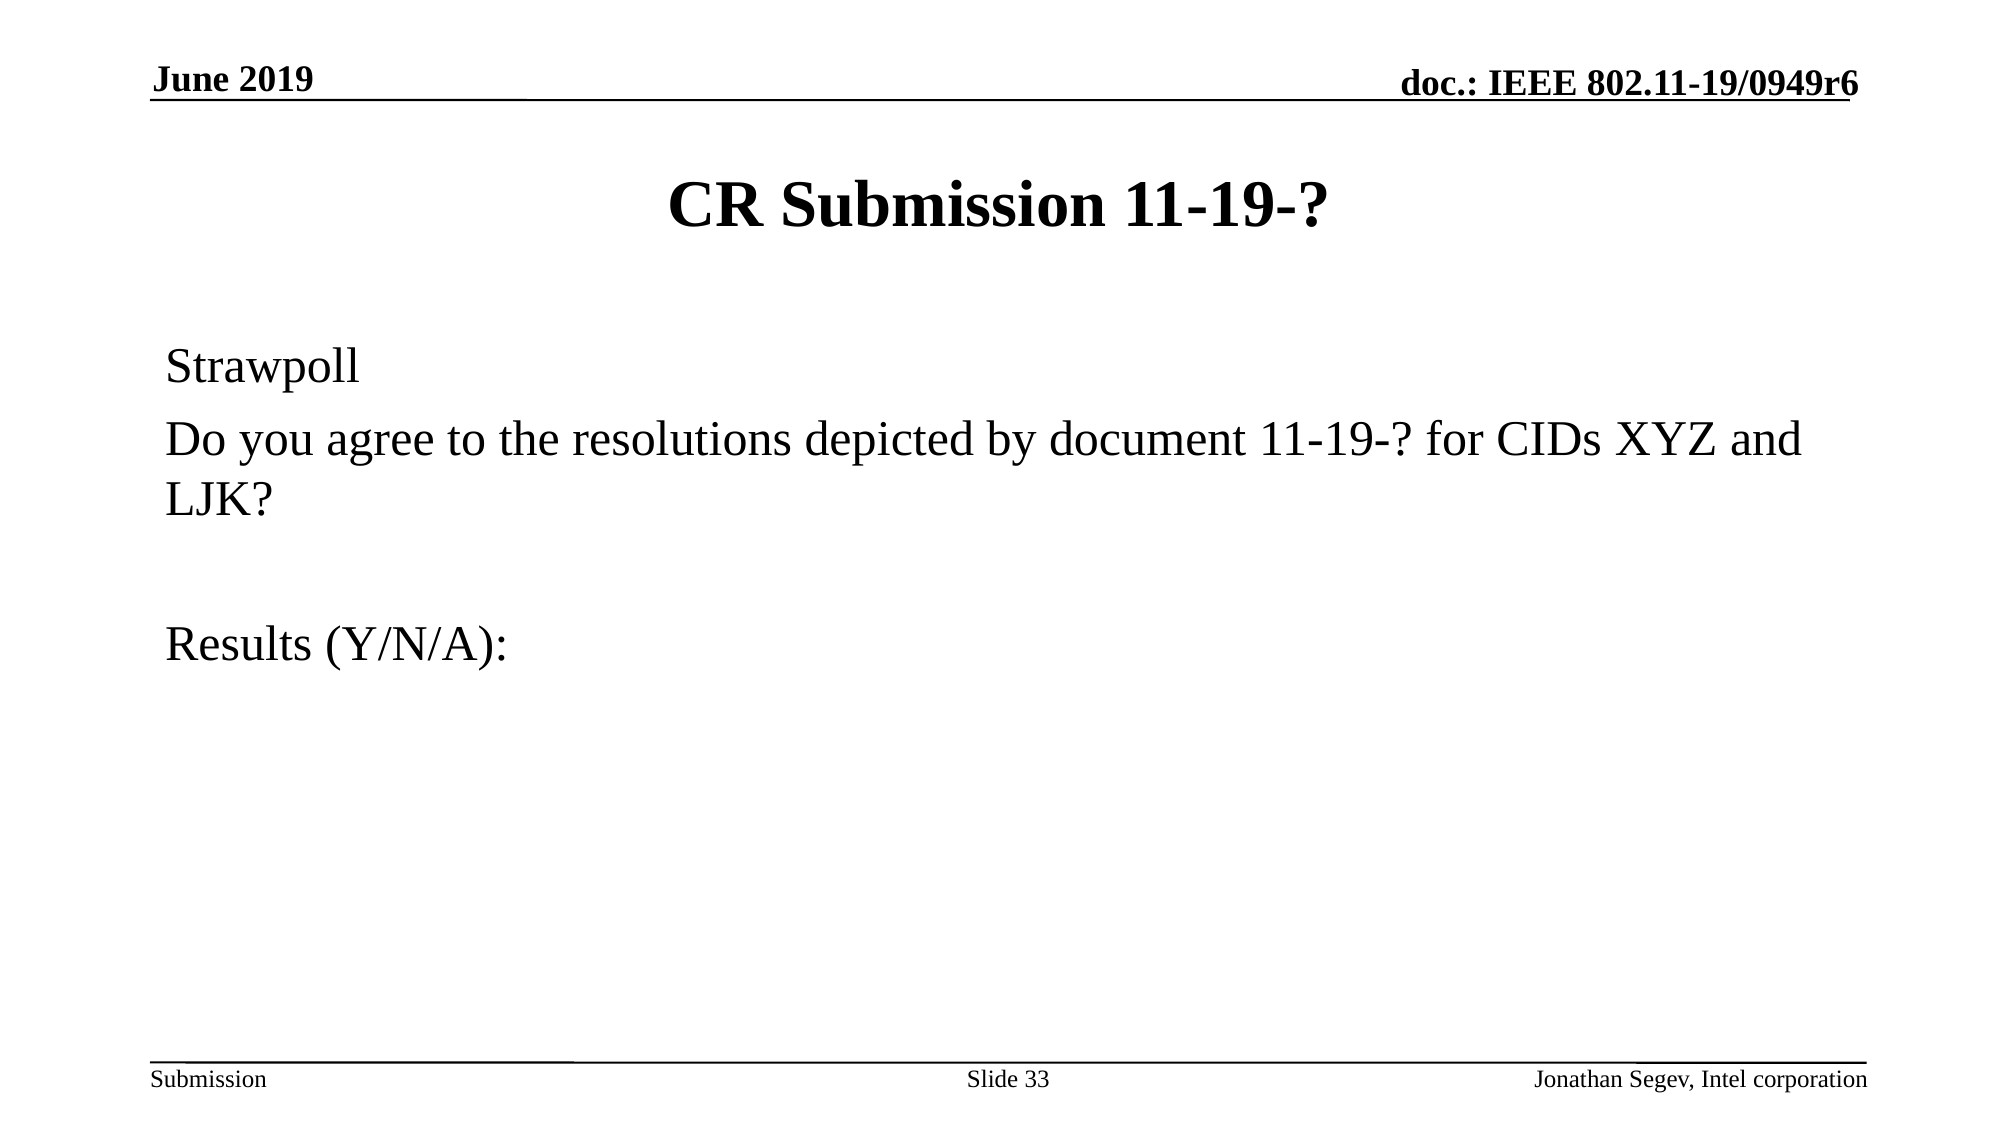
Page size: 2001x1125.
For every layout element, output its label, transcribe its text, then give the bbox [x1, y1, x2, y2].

slide_number Slide 33 [950, 1061, 1067, 1123]
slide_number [152, 54, 563, 100]
footer Jonathan Segev, Intel corporation [1171, 1061, 1869, 1093]
list Strawpoll Do you agree to the resolutions depicted by document 11-19-? for CIDs XYZ and LJK? Results (Y/N/A): [149, 324, 1850, 1000]
title CR Submission 11-19-? [149, 112, 1850, 288]
